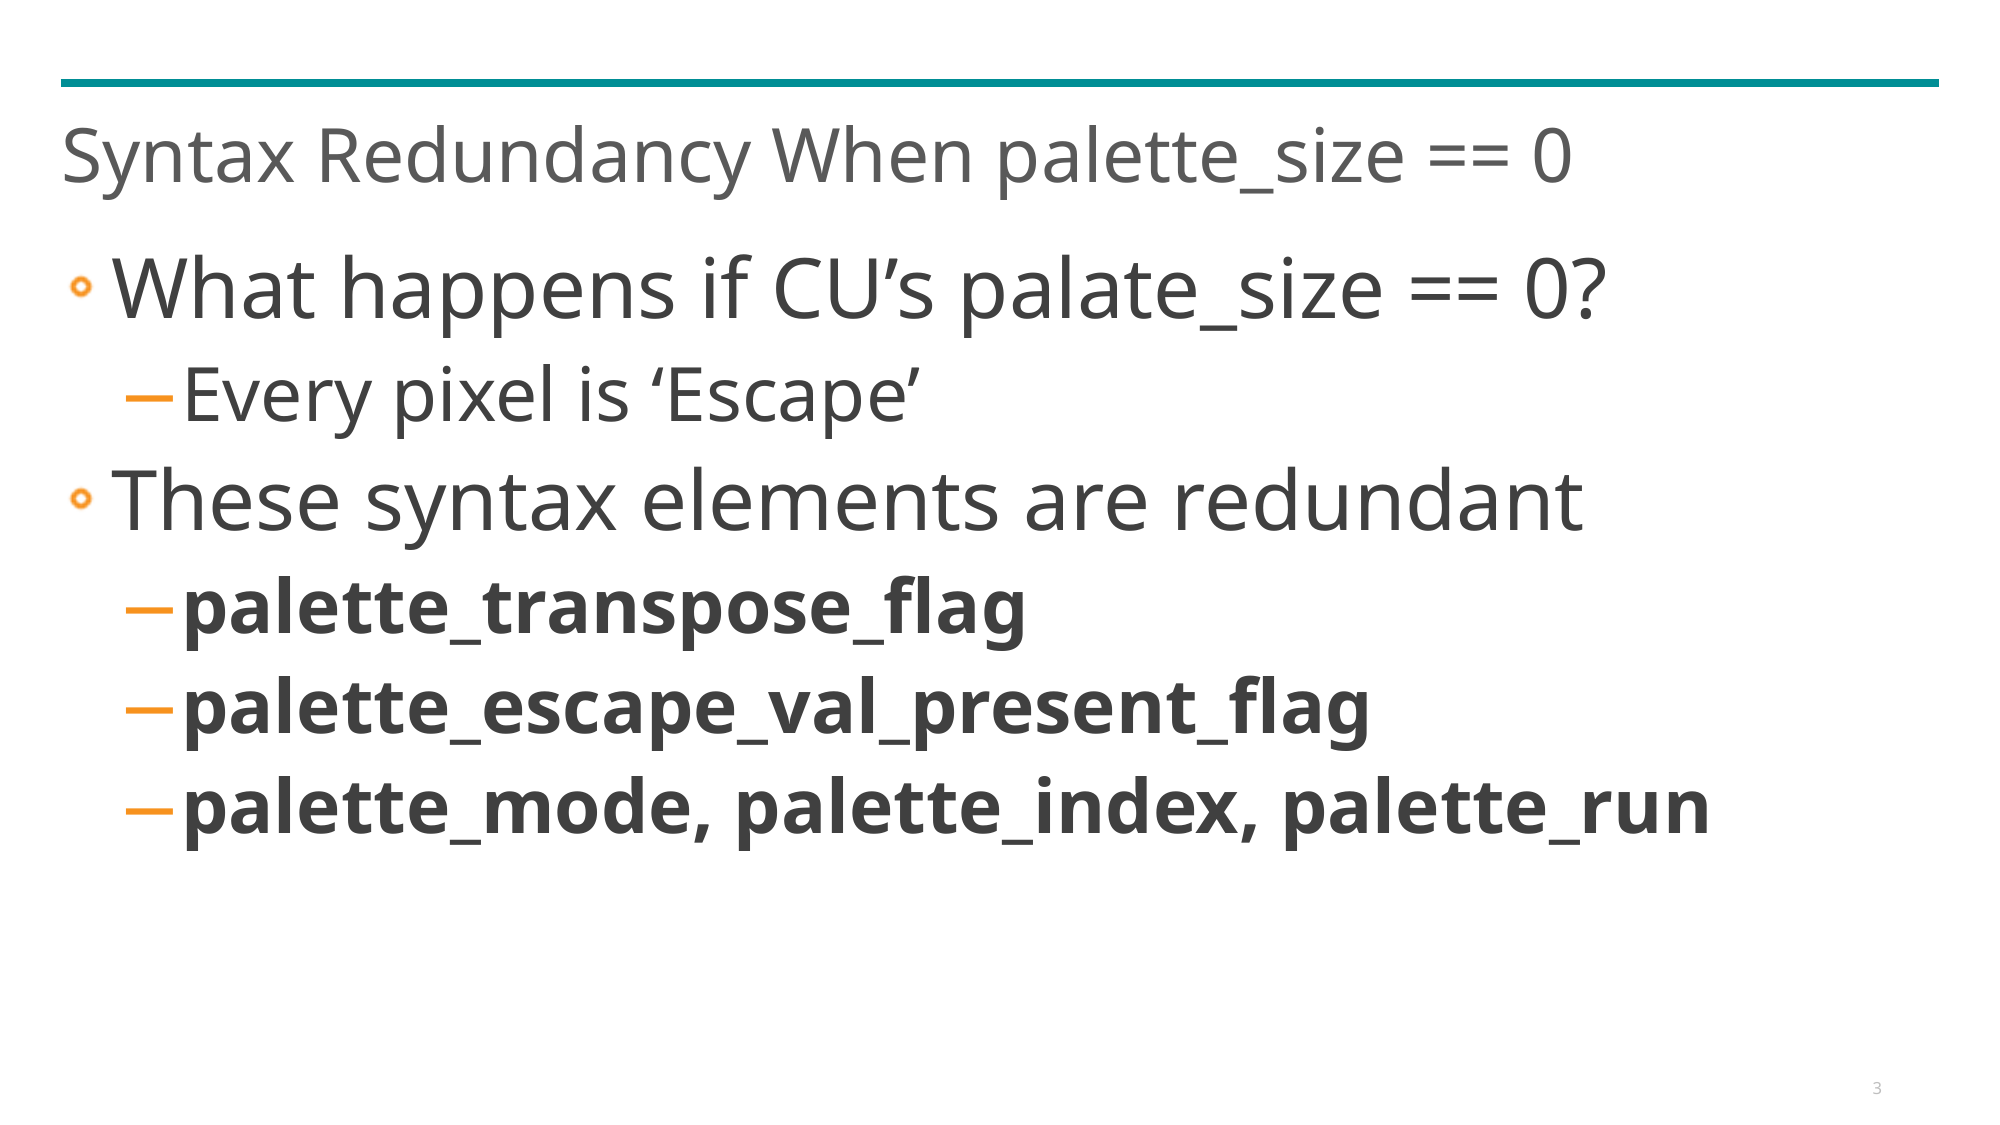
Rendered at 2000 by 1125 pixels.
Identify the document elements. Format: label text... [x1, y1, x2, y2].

picture [52, 258, 112, 317]
picture [52, 470, 112, 529]
list What happens if CU’s palate_size == 0? Every pixel is ‘Escape’ These syntax elements are redundant palette_transpose_flag palette_escape_val_present_flag palette_mode, palette_index, palette_run [37, 235, 1913, 985]
title Syntax Redundancy When palette_size == 0 [46, 120, 1922, 205]
